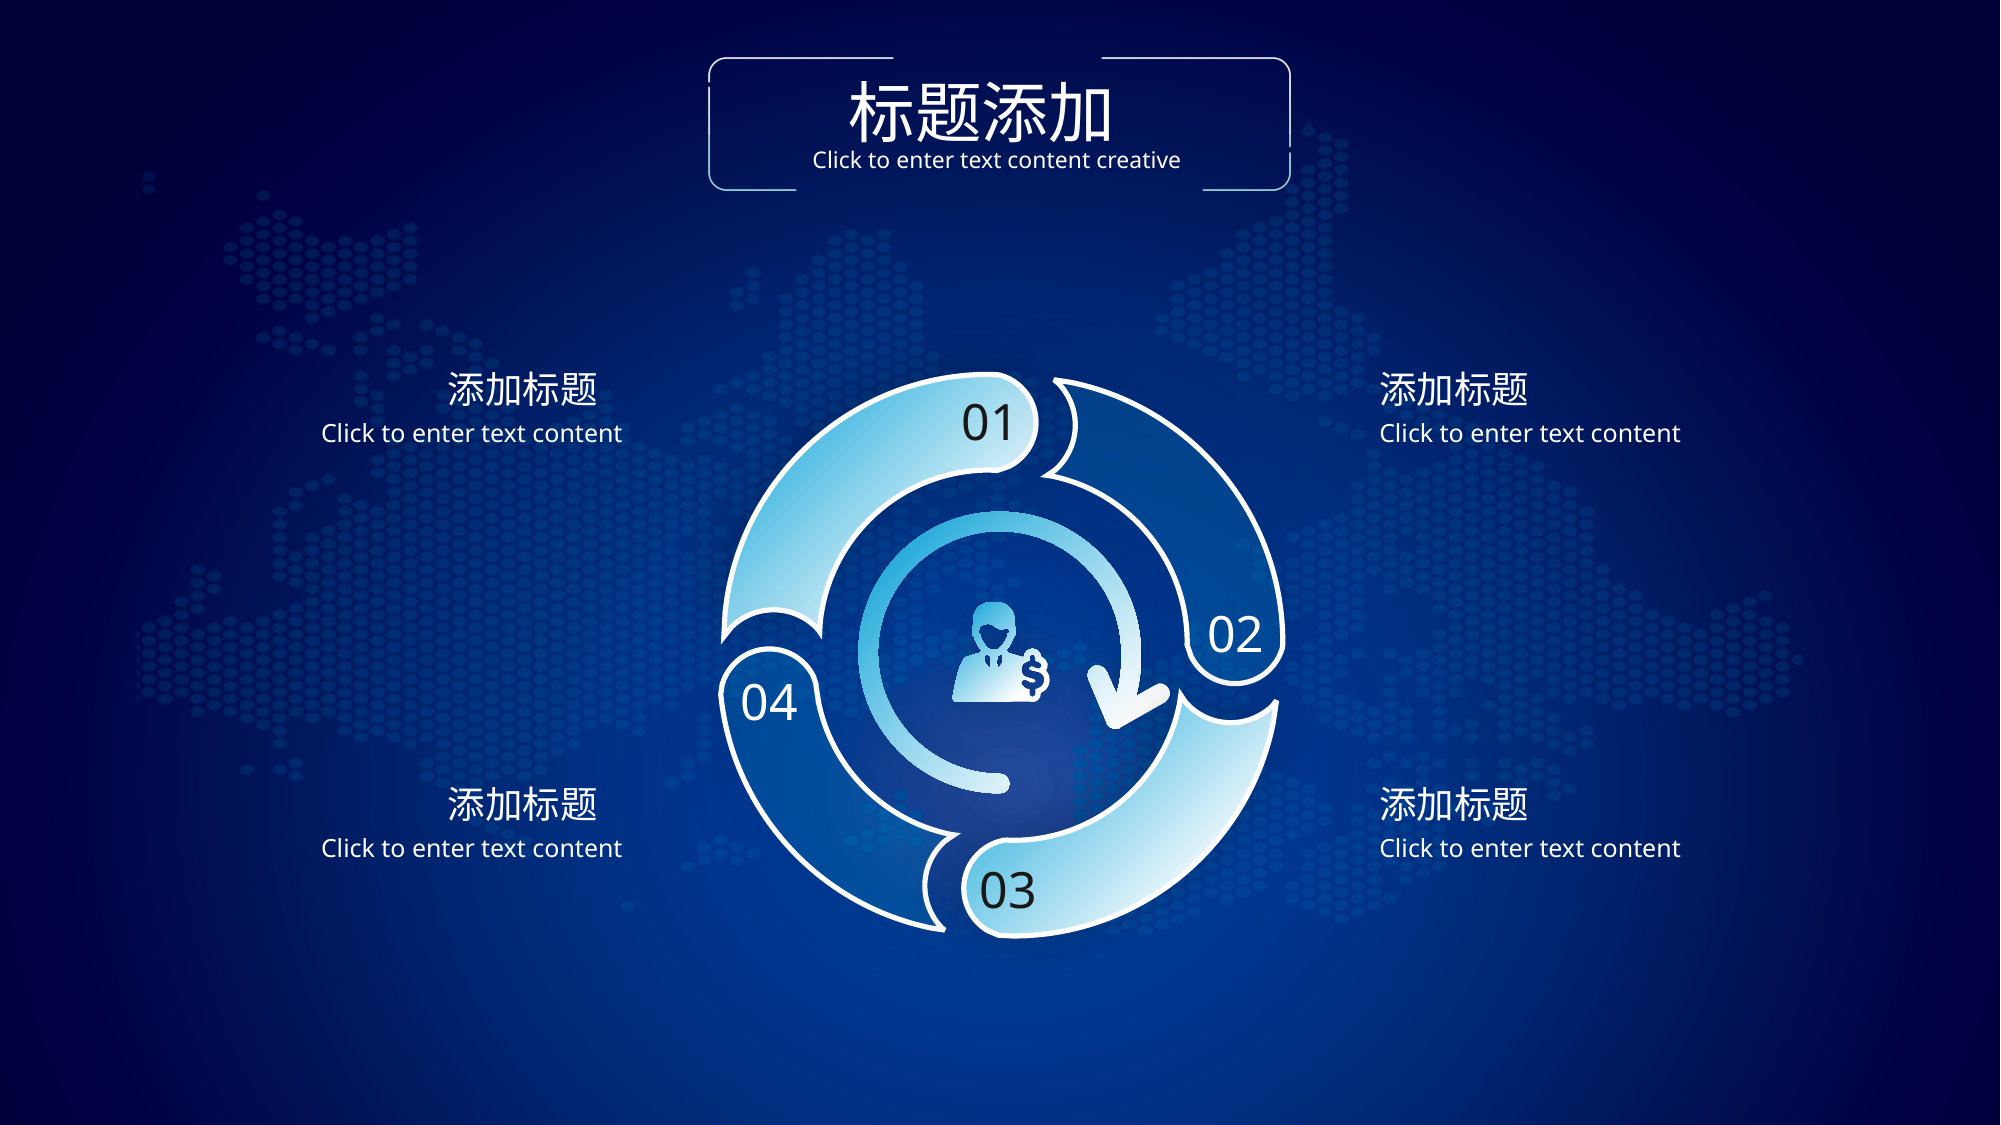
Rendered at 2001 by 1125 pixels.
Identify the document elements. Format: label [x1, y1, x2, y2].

text_box [261, 773, 638, 871]
text_box [261, 358, 638, 455]
picture [0, 0, 2000, 1125]
text_box [650, 63, 1349, 181]
text_box [1364, 773, 1741, 871]
text_box [718, 374, 1286, 936]
text_box [1364, 358, 1741, 455]
